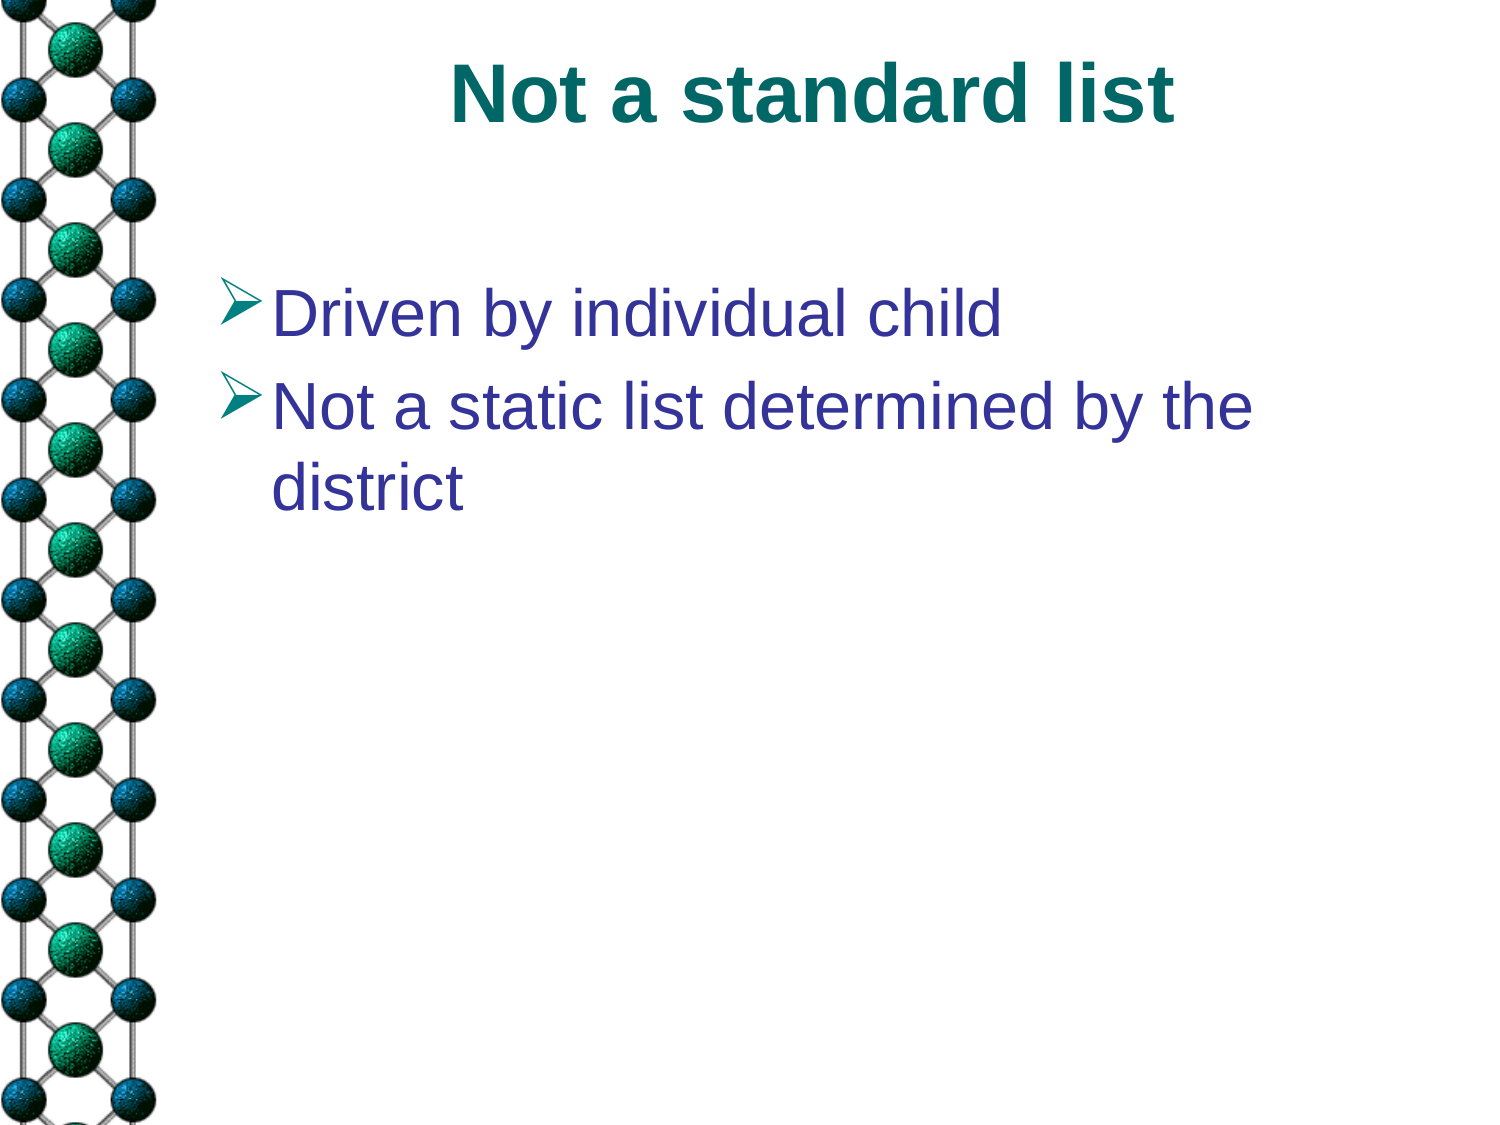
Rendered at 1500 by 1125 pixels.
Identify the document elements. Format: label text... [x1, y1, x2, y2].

picture [0, 0, 1500, 1125]
list Driven by individual child Not a static list determined by the district [199, 262, 1426, 1006]
title Not a standard list [199, 44, 1426, 233]
